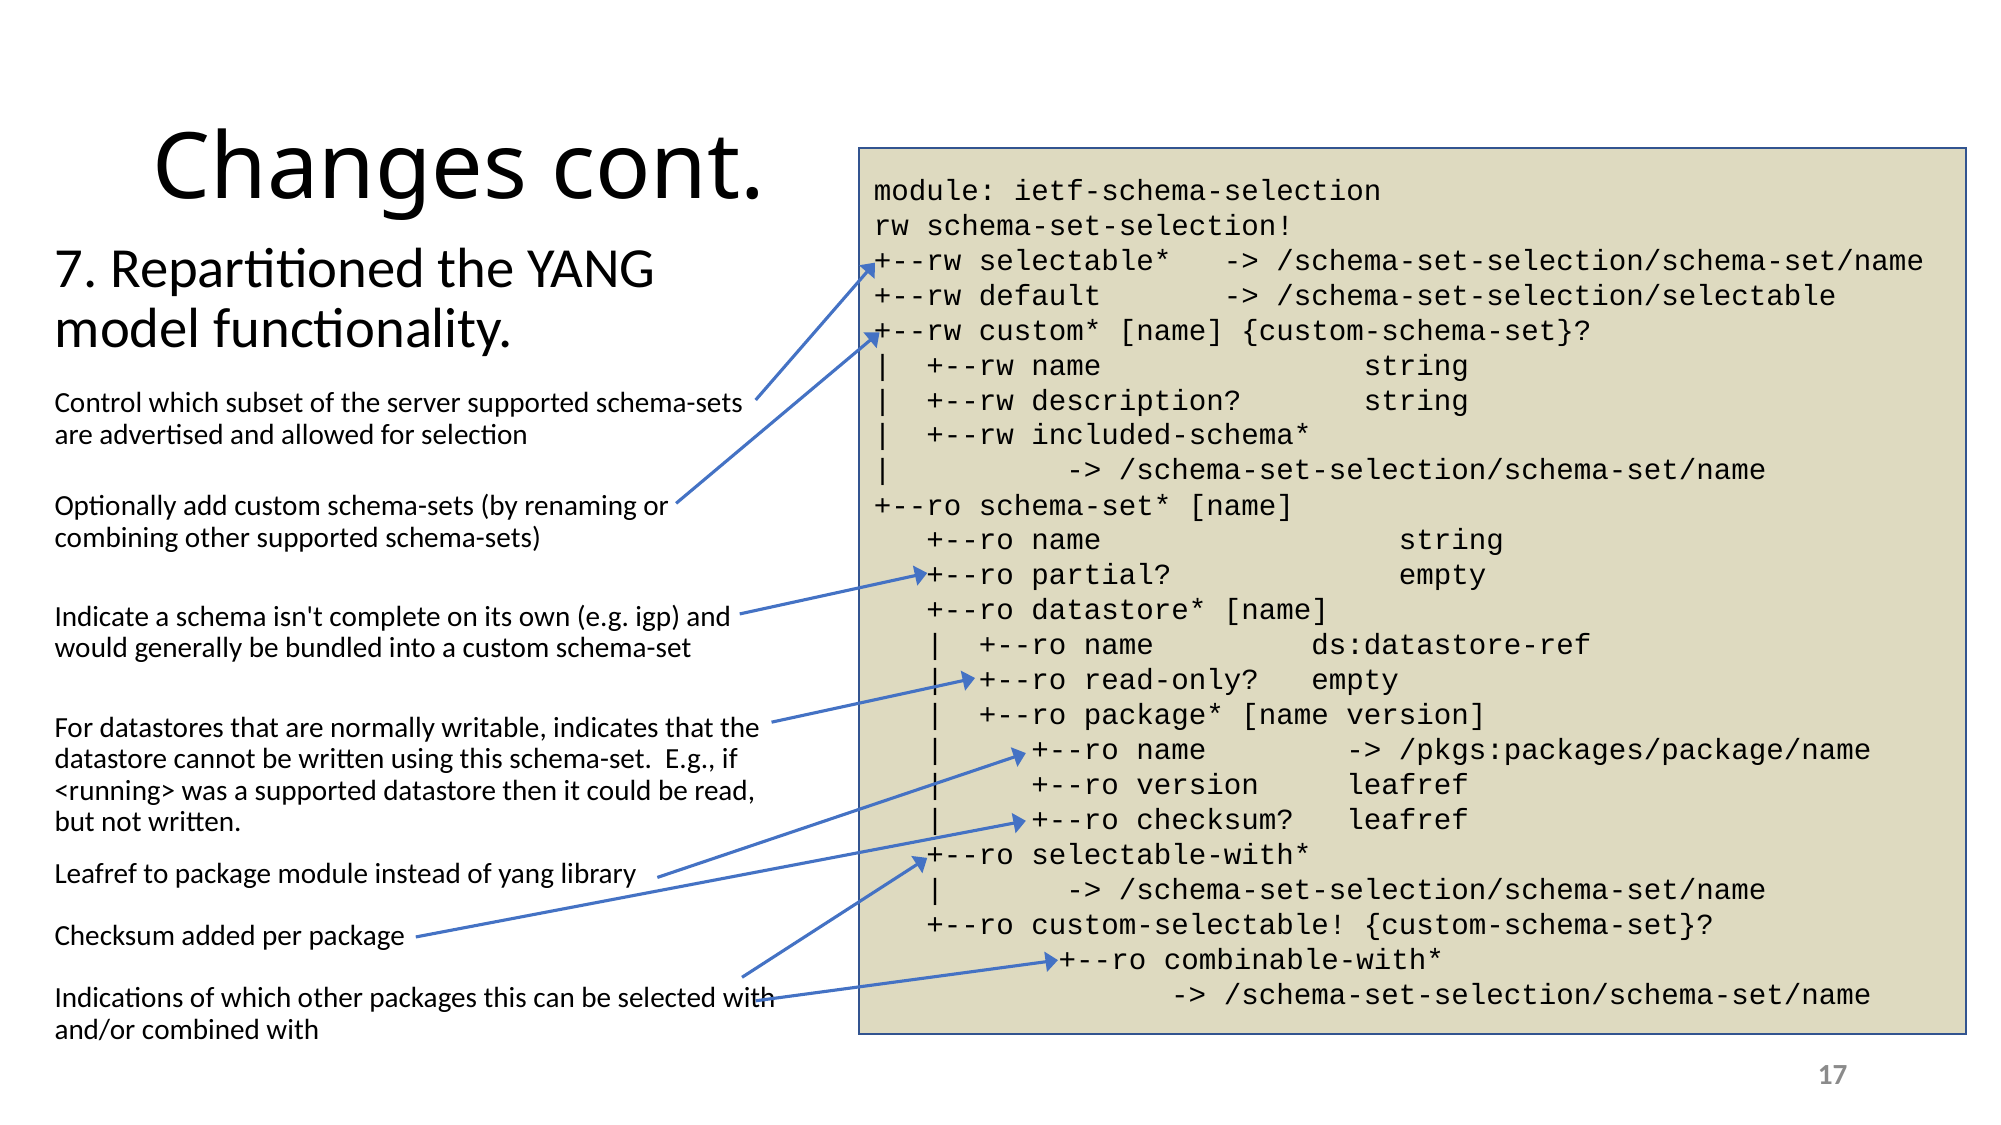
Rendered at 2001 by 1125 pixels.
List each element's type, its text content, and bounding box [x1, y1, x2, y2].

text_box Optionally add custom schema-sets (by renaming or combining other supported schema-sets) [39, 483, 792, 569]
text_box Control which subset of the server supported schema-sets are advertised and allowed for selection [39, 380, 676, 466]
text_box For datastores that are normally writable, indicates that the datastore cannot be written using this schema-set. E.g., if <running> was a supported datastore then it could be read, but not written. [39, 704, 792, 791]
list 7. Repartitioned the YANG model functionality. [39, 230, 756, 369]
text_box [676, 332, 880, 504]
text_box Indications of which other packages this can be selected with and/or combined with [39, 975, 792, 1061]
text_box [415, 820, 1026, 938]
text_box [755, 262, 875, 332]
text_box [755, 960, 1058, 1001]
slide_number 17 [1412, 1042, 1863, 1103]
title Changes cont. [137, 59, 1863, 262]
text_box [771, 677, 975, 723]
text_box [741, 857, 928, 978]
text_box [657, 753, 1026, 820]
text_box Indicate a schema isn't complete on its own (e.g. igp) and would generally be bundled into a custom schema-set [39, 593, 792, 680]
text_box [739, 572, 928, 614]
text_box Checksum added per package [39, 913, 741, 966]
text_box module: ietf-schema-selection rw schema-set-selection! +--rw selectable* -> /schema-set-selection/schema-set/name +--rw default -> /schema-set-selection/selectable +--rw custom* [name] {custom-schema-set}? | +--rw name string | +--rw description? string | +--rw included-schema* | -> /schema-set-selection/schema-set/name +--ro schema-set* [name] +--ro name string +--ro partial? empty +--ro datastore* [name] | +--ro name ds:datastore-ref | +--ro read-only? empty | +--ro package* [name version] | +--ro name -> /pkgs:packages/package/name | +--ro version leafref | +--ro checksum? leafref +--ro selectable-with* | -> /schema-set-selection/schema-set/name +--ro custom-selectable! {custom-schema-set}? +--ro combinable-with* -> /schema-set-selection/schema-set/name [858, 147, 1967, 1035]
text_box Leafref to package module instead of yang library [39, 851, 415, 913]
